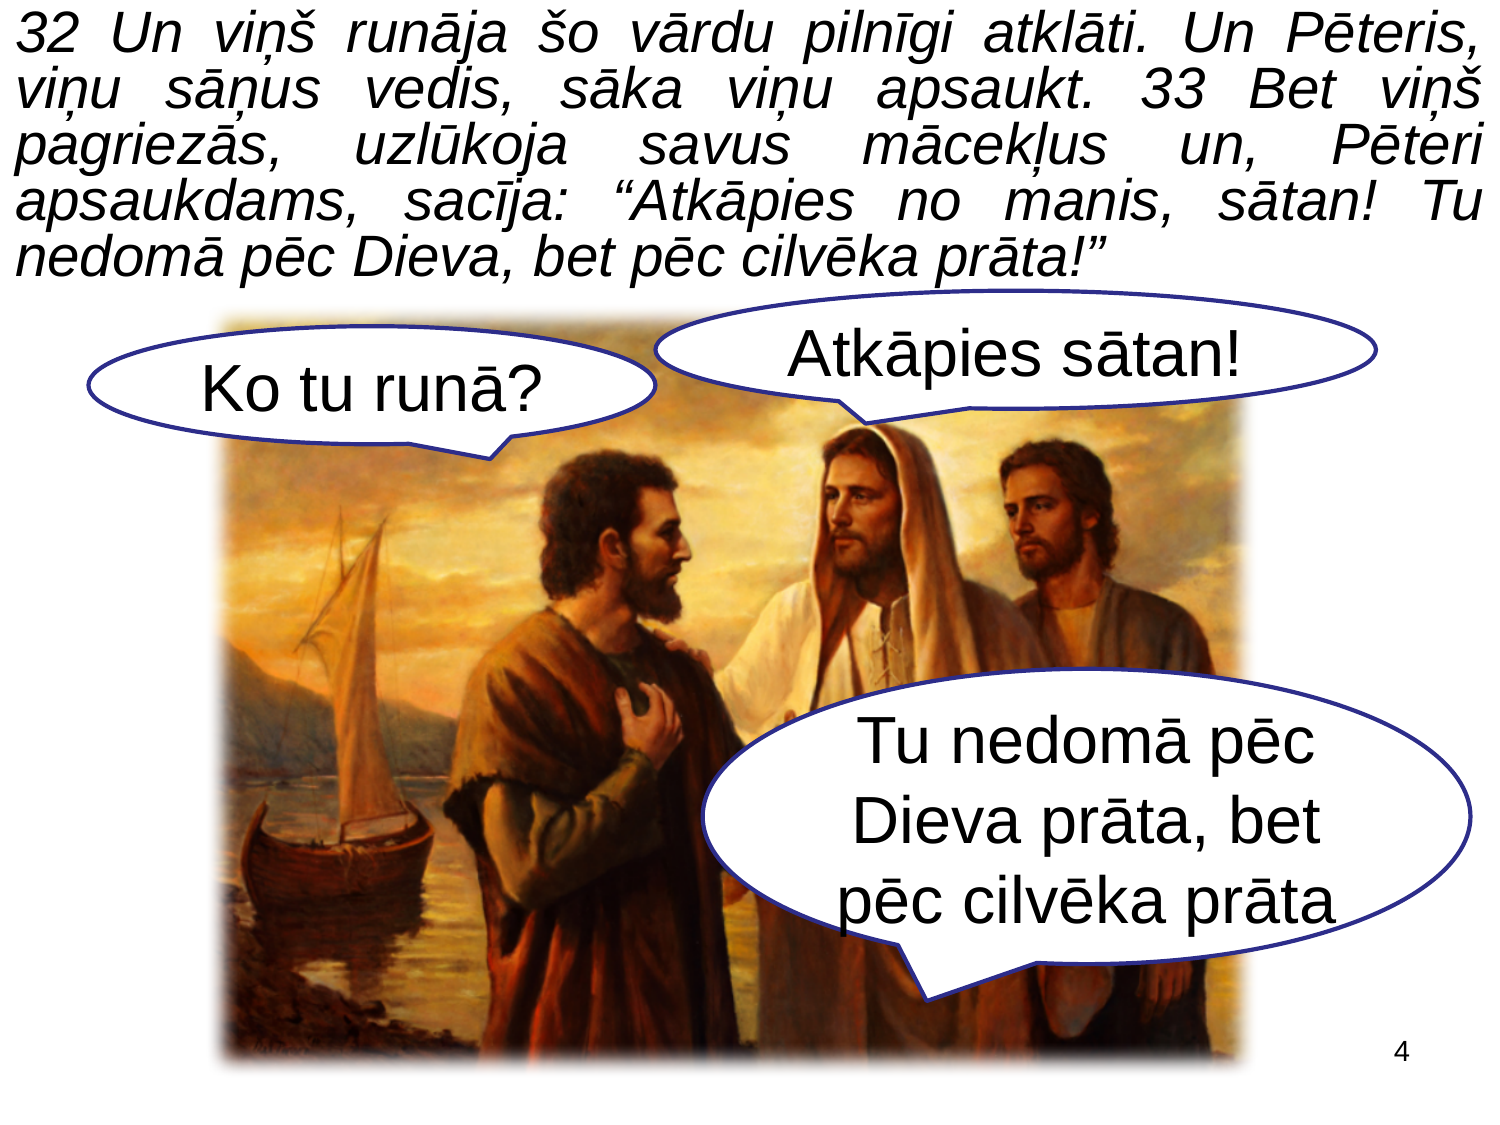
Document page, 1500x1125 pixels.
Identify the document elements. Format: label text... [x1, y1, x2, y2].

slide_number 4 [1074, 1024, 1426, 1103]
text_box Atkāpies sātan! [1260, 304, 1379, 395]
picture [206, 303, 1259, 1078]
text_box Tu nedomā pēc Dieva prāta, bet pēc cilvēka prāta [1263, 683, 1473, 950]
list 32 Un viņš runāja šo vārdu pilnīgi atklāti. Un Pēteris, viņu sāņus vedis, sāka viņu apsaukt. 33 Bet viņš pagriezās, uzlūkoja savus mācekļus un, Pēteri apsaukdams, sacīja: “Atkāpies no manis, sātan! Tu nedomā pēc Dieva, bet pēc cilvēka prāta!” [0, 0, 1500, 178]
text_box Ko tu runā? [86, 336, 201, 435]
text_box Atkāpies sātan! [786, 288, 1245, 302]
